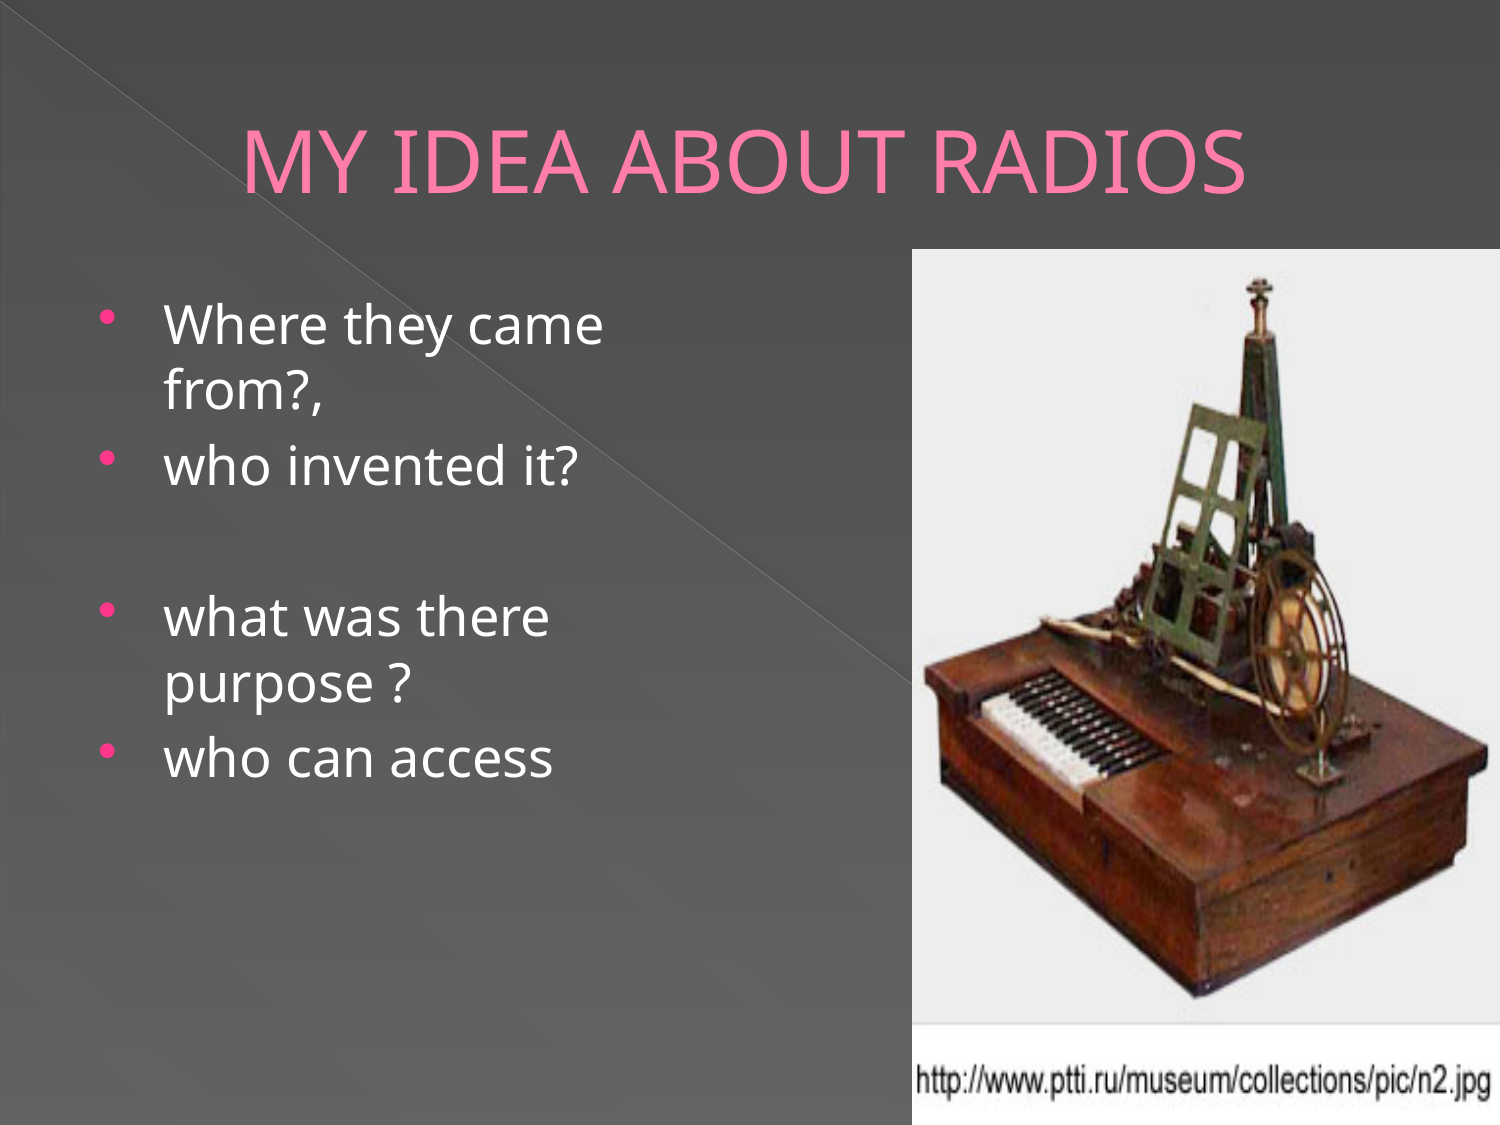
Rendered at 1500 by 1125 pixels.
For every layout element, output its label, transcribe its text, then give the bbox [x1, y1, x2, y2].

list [912, 249, 1500, 1125]
title MY IDEA ABOUT RADIOS [75, 43, 1425, 274]
list Where they came from?, who invented it? what was there purpose ? who can access [75, 282, 738, 1025]
